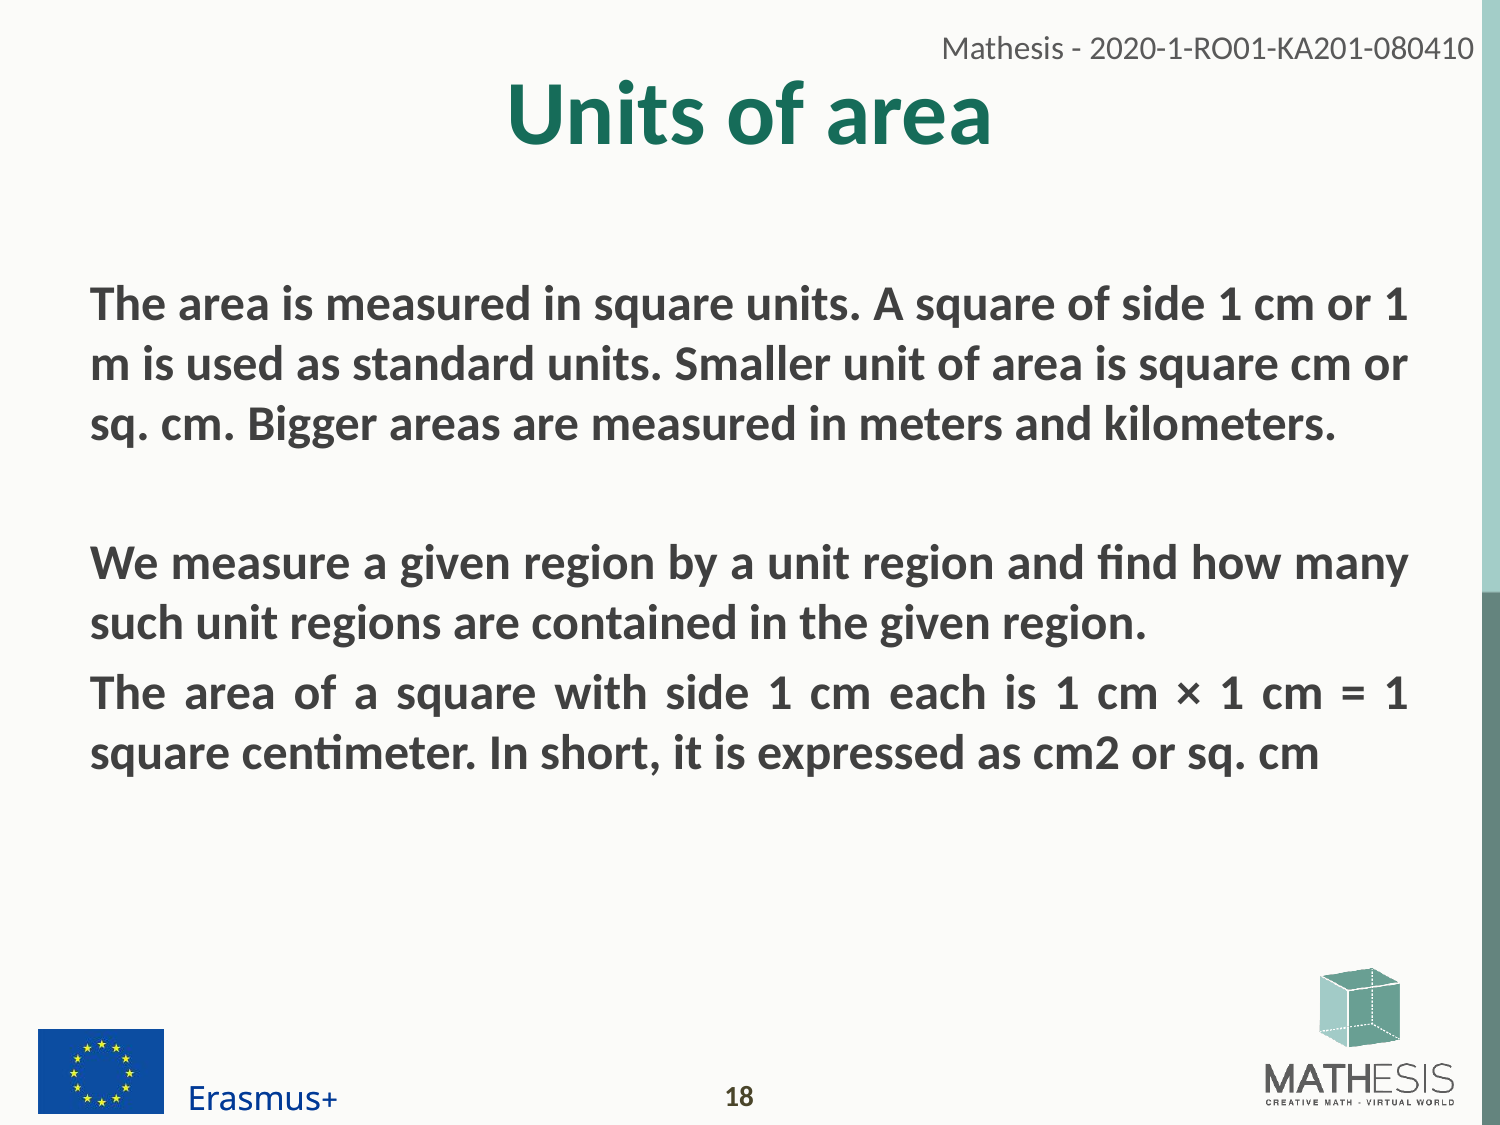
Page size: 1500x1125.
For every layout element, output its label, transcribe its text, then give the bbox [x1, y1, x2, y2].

title Units of area [75, 45, 1425, 233]
picture [38, 1029, 164, 1114]
list The area is measured in square units. A square of side 1 cm or 1 m is used as standard units. Smaller unit of area is square cm or sq. cm. Bigger areas are measured in meters and kilometers. We measure a given region by a unit region and find how many such unit regions are contained in the given region. The area of a square with side 1 cm each is 1 cm × 1 cm = 1 square centimeter. In short, it is expressed as cm2 or sq. cm [75, 262, 1425, 1005]
